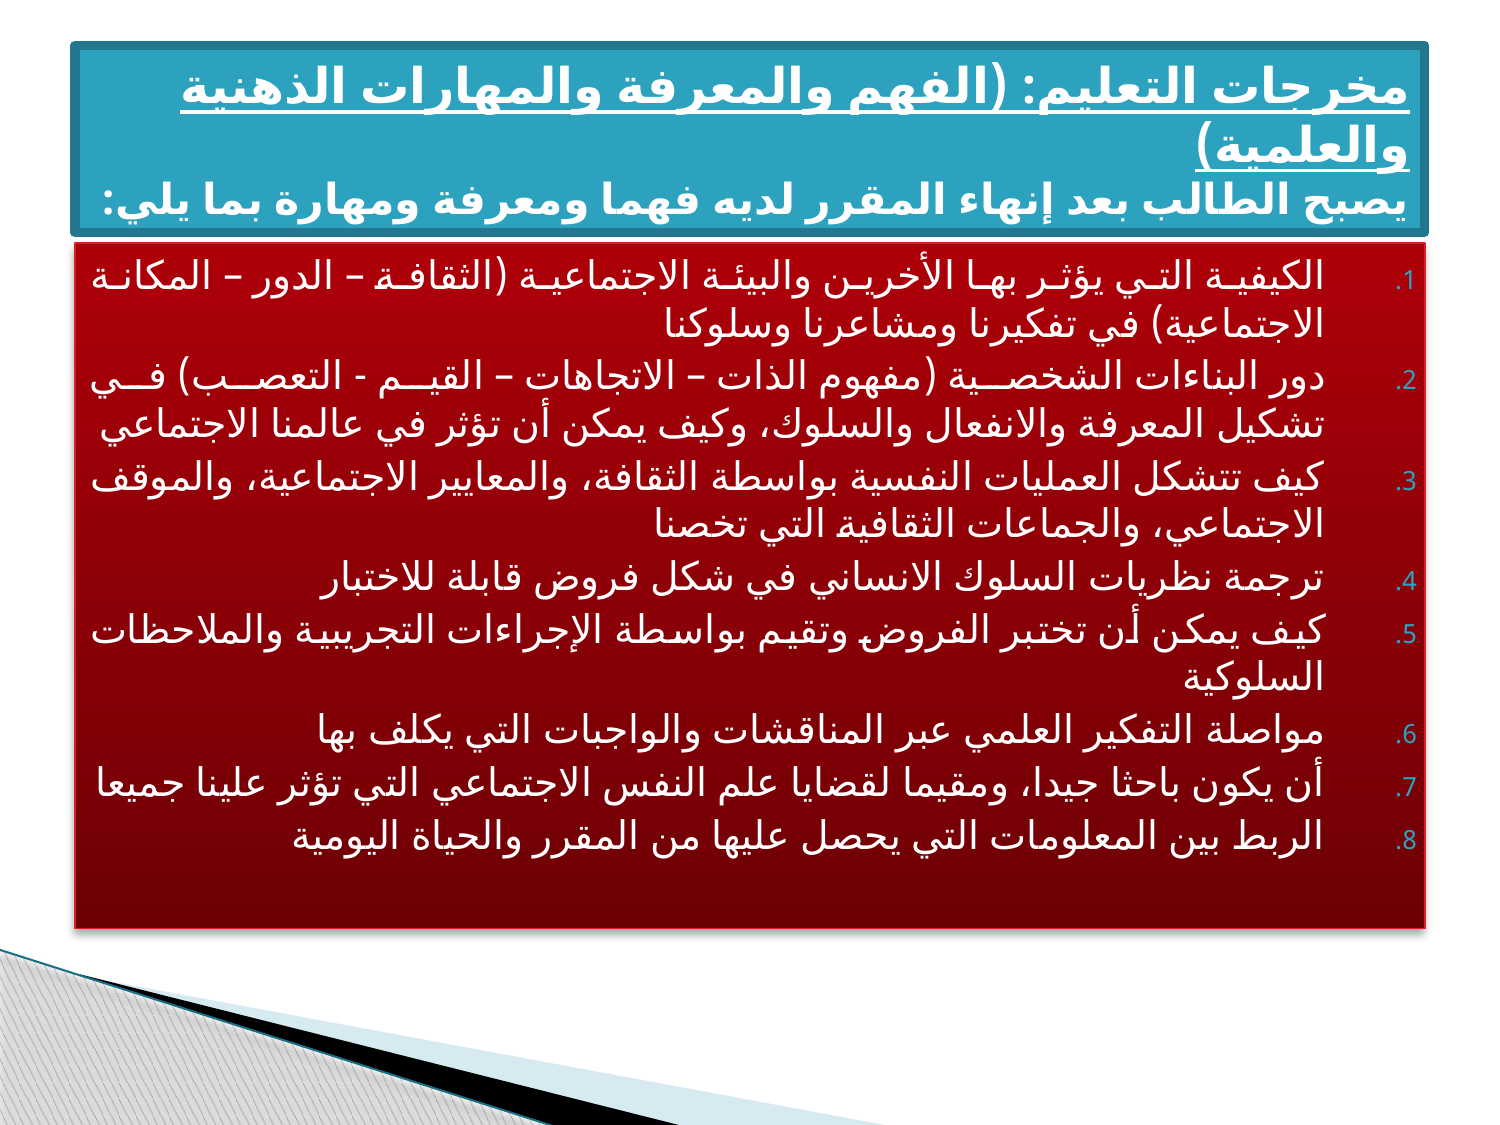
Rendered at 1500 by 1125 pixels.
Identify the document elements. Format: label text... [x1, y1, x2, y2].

title مخرجات التعليم: (الفهم والمعرفة والمهارات الذهنية والعلمية) يصبح الطالب بعد إنهاء المقرر لديه فهما ومعرفة ومهارة بما يلي: [70, 41, 1429, 237]
list الكيفية التي يؤثر بها الأخرين والبيئة الاجتماعية (الثقافة – الدور – المكانة الاجتماعية) في تفكيرنا ومشاعرنا وسلوكنا دور البناءات الشخصية (مفهوم الذات – الاتجاهات – القيم - التعصب) في تشكيل المعرفة والانفعال والسلوك، وكيف يمكن أن تؤثر في عالمنا الاجتماعي كيف تتشكل العمليات النفسية بواسطة الثقافة، والمعايير الاجتماعية، والموقف الاجتماعي، والجماعات الثقافية التي تخصنا ترجمة نظريات السلوك الانساني في شكل فروض قابلة للاختبار كيف يمكن أن تختبر الفروض وتقيم بواسطة الإجراءات التجريبية والملاحظات السلوكية مواصلة التفكير العلمي عبر المناقشات والواجبات التي يكلف بها أن يكون باحثا جيدا، ومقيما لقضايا علم النفس الاجتماعي التي تؤثر علينا جميعا الربط بين المعلومات التي يحصل عليها من المقرر والحياة اليومية [74, 242, 1426, 929]
